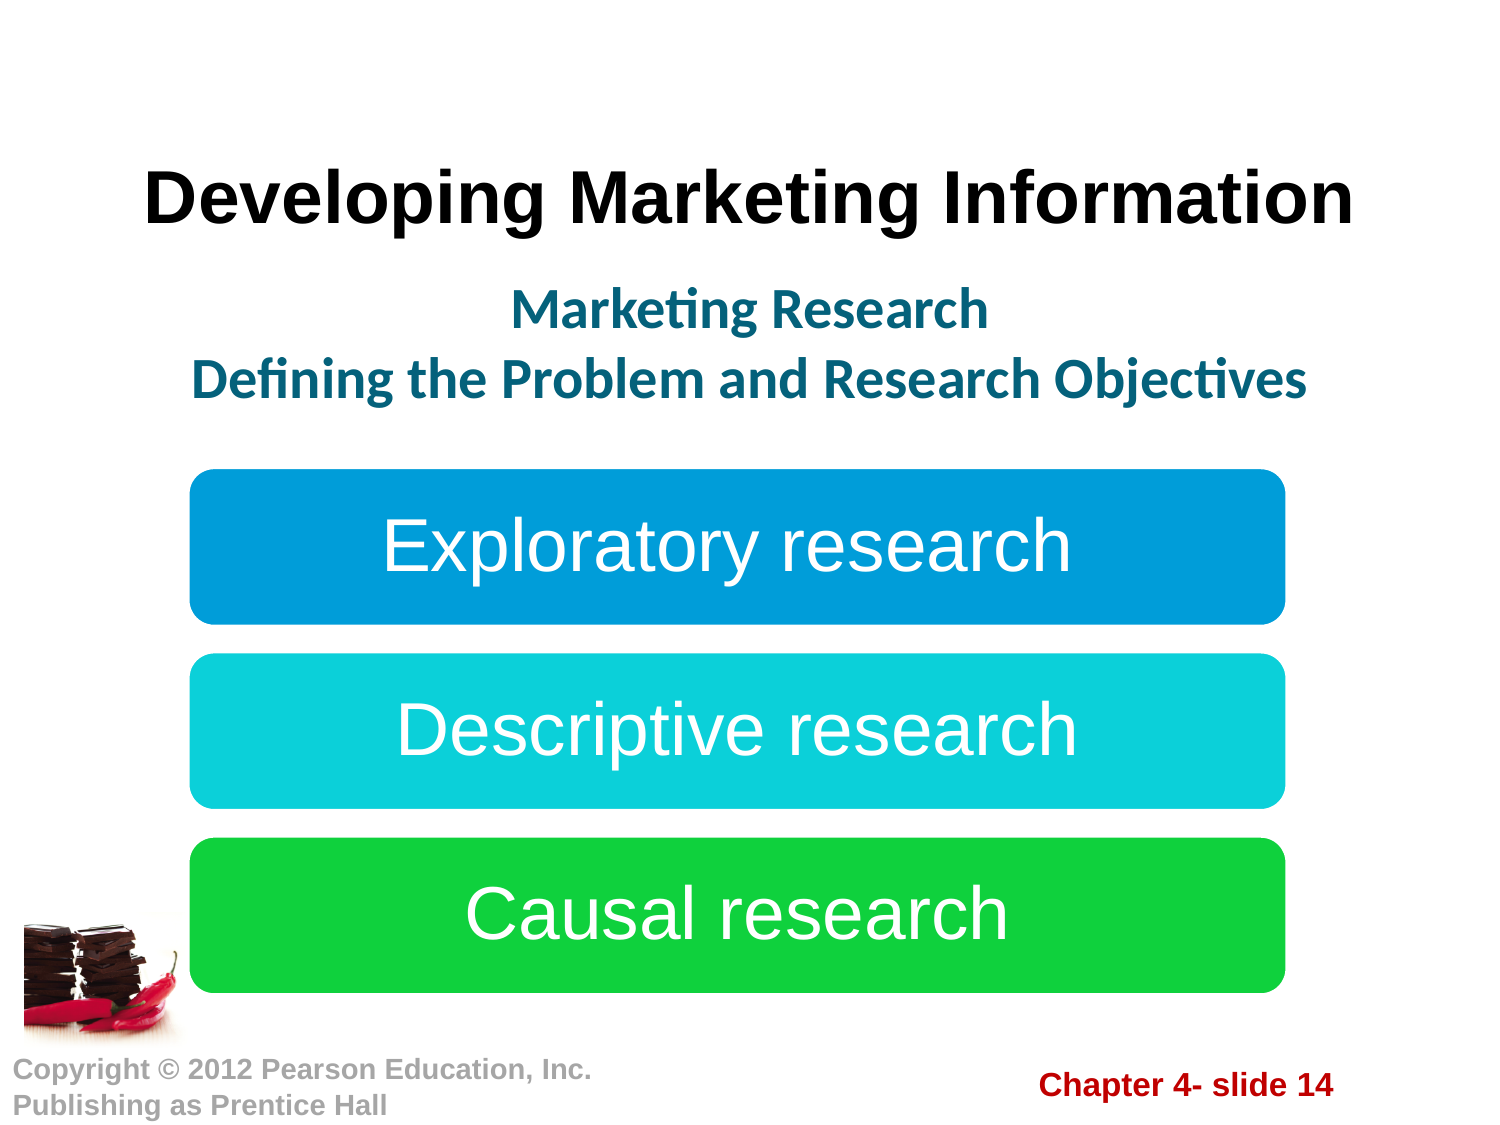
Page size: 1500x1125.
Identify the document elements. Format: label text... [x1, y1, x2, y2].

title Developing Marketing Information [112, 99, 1388, 262]
picture [24, 912, 191, 1050]
list Marketing Research Defining the Problem and Research Objectives [0, 262, 1500, 376]
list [187, 462, 1288, 1001]
